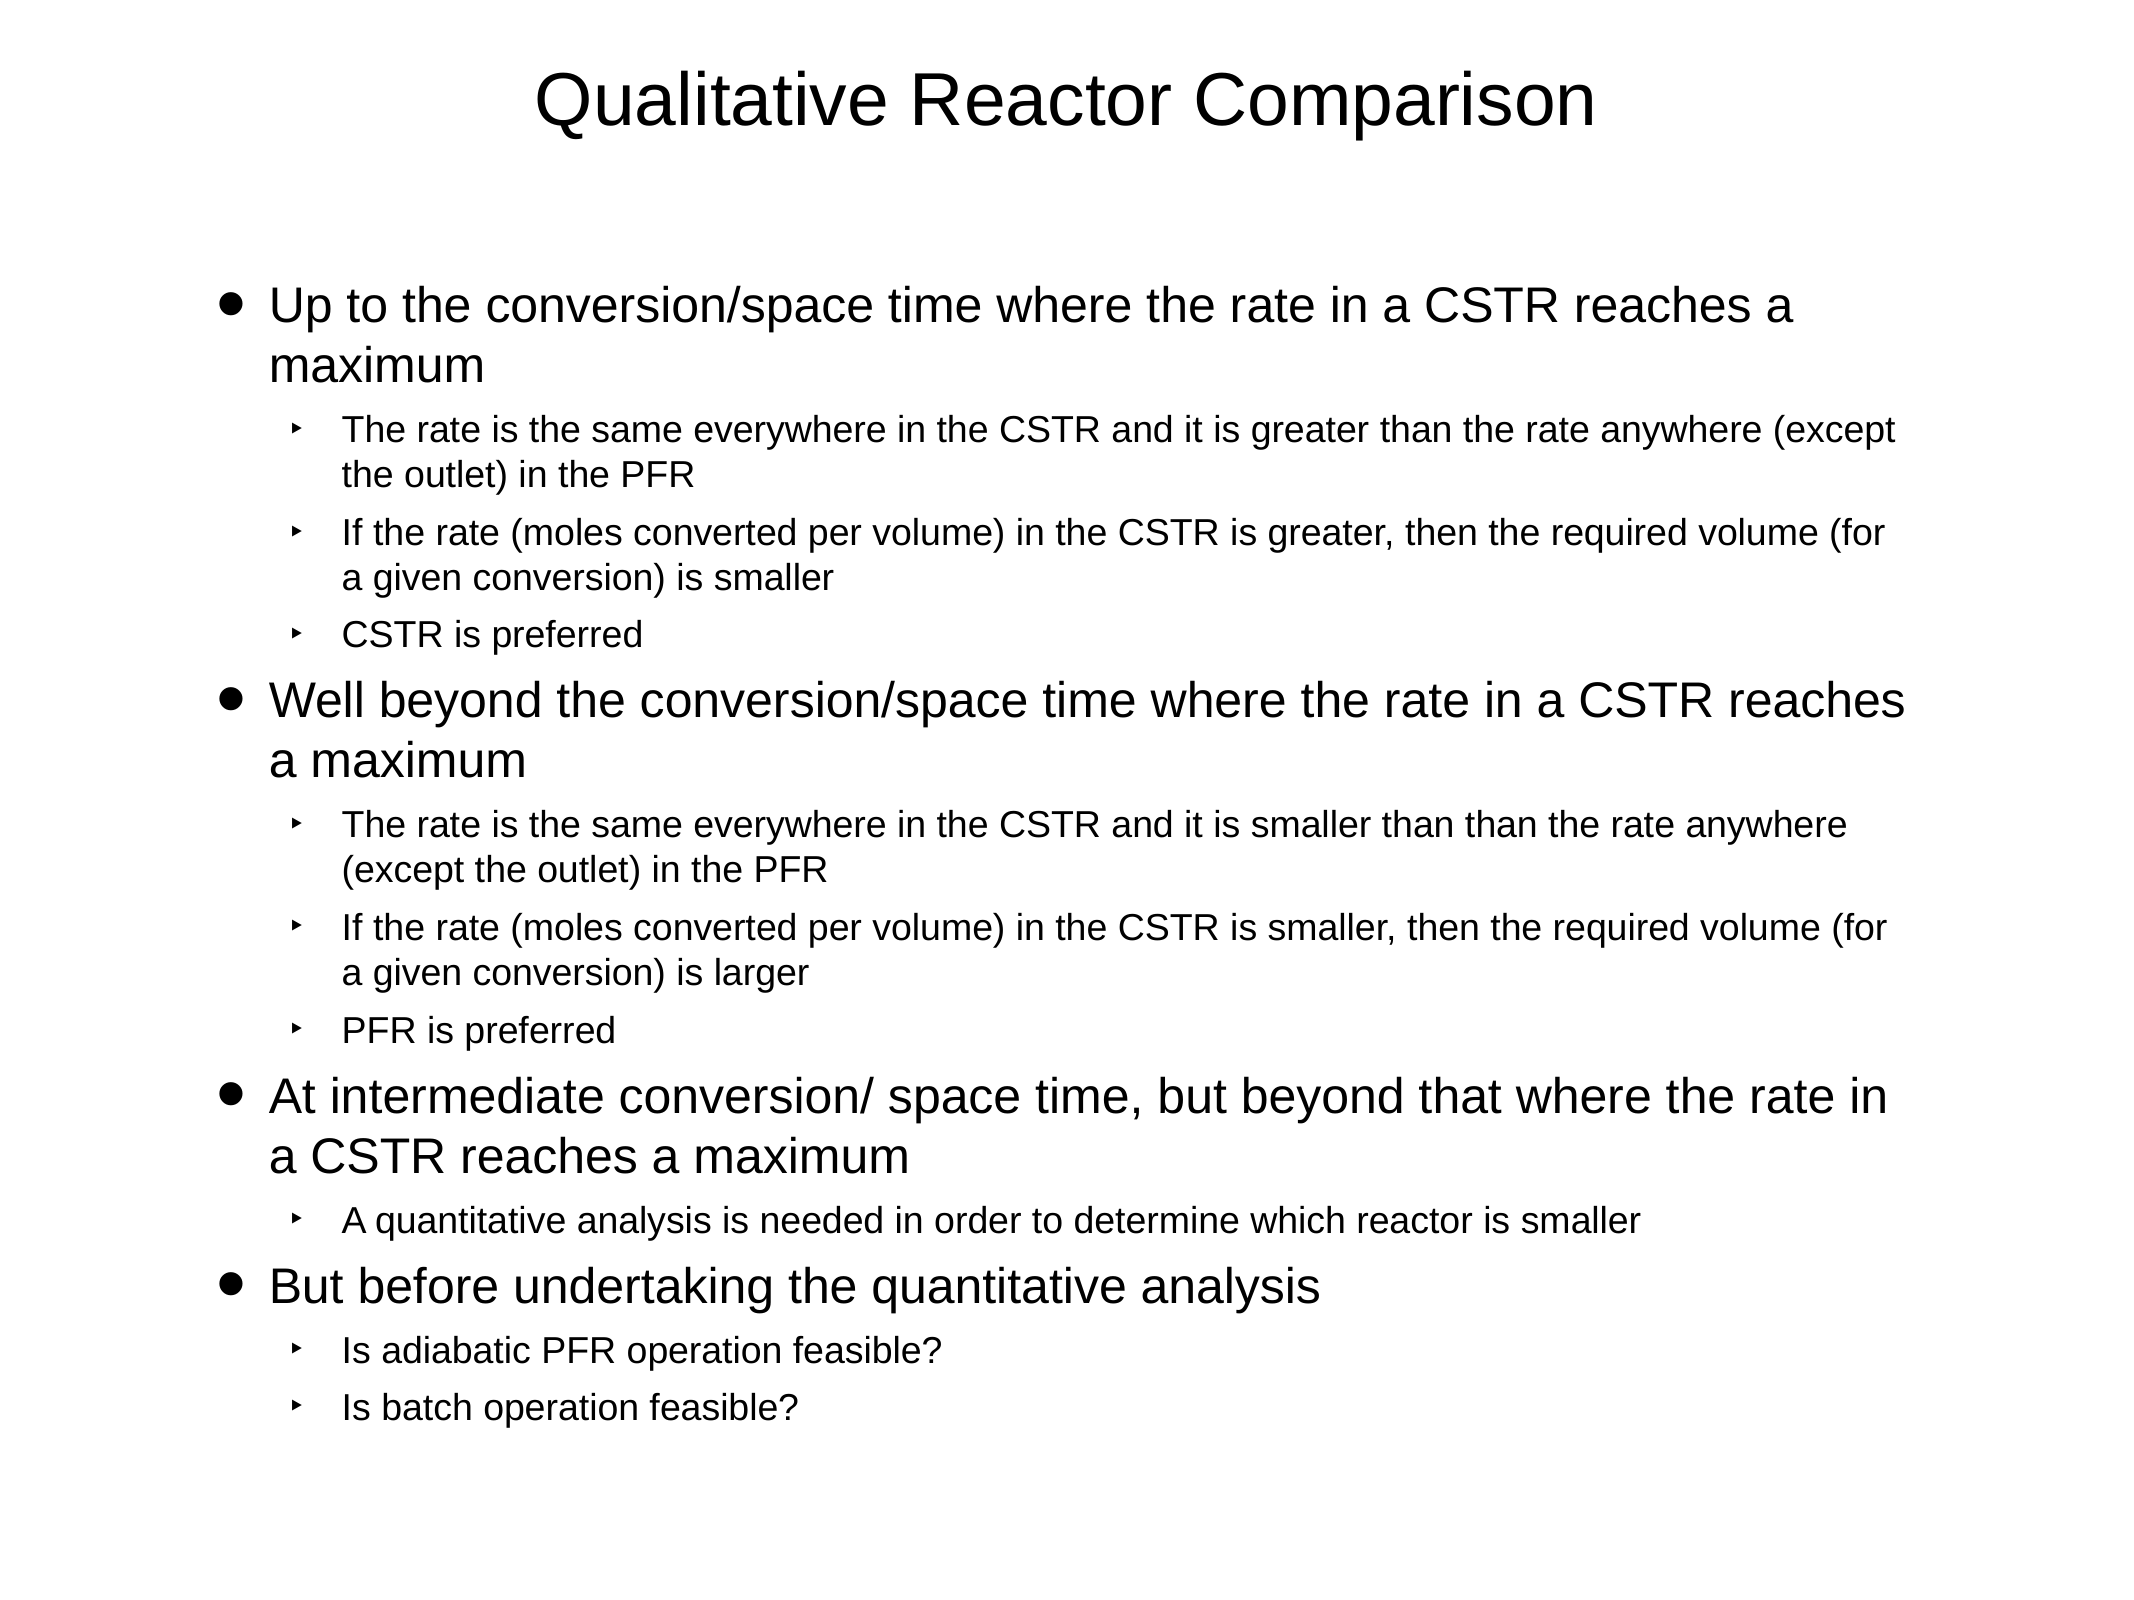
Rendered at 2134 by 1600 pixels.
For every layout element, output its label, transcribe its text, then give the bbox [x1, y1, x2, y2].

title Qualitative Reactor Comparison [208, 41, 1925, 250]
list Up to the conversion/space time where the rate in a CSTR reaches a maximum The rate is the same everywhere in the CSTR and it is greater than the rate anywhere (except the outlet) in the PFR If the rate (moles converted per volume) in the CSTR is greater, then the required volume (for a given conversion) is smaller CSTR is preferred Well beyond the conversion/space time where the rate in a CSTR reaches a maximum The rate is the same everywhere in the CSTR and it is smaller than than the rate anywhere (except the outlet) in the PFR If the rate (moles converted per volume) in the CSTR is smaller, then the required volume (for a given conversion) is larger PFR is preferred At intermediate conversion/ space time, but beyond that where the rate in a CSTR reaches a maximum A quantitative analysis is needed in order to determine which reactor is smaller But before undertaking the quantitative analysis Is adiabatic PFR operation feasible? Is batch operation feasible? [208, 264, 1925, 1463]
